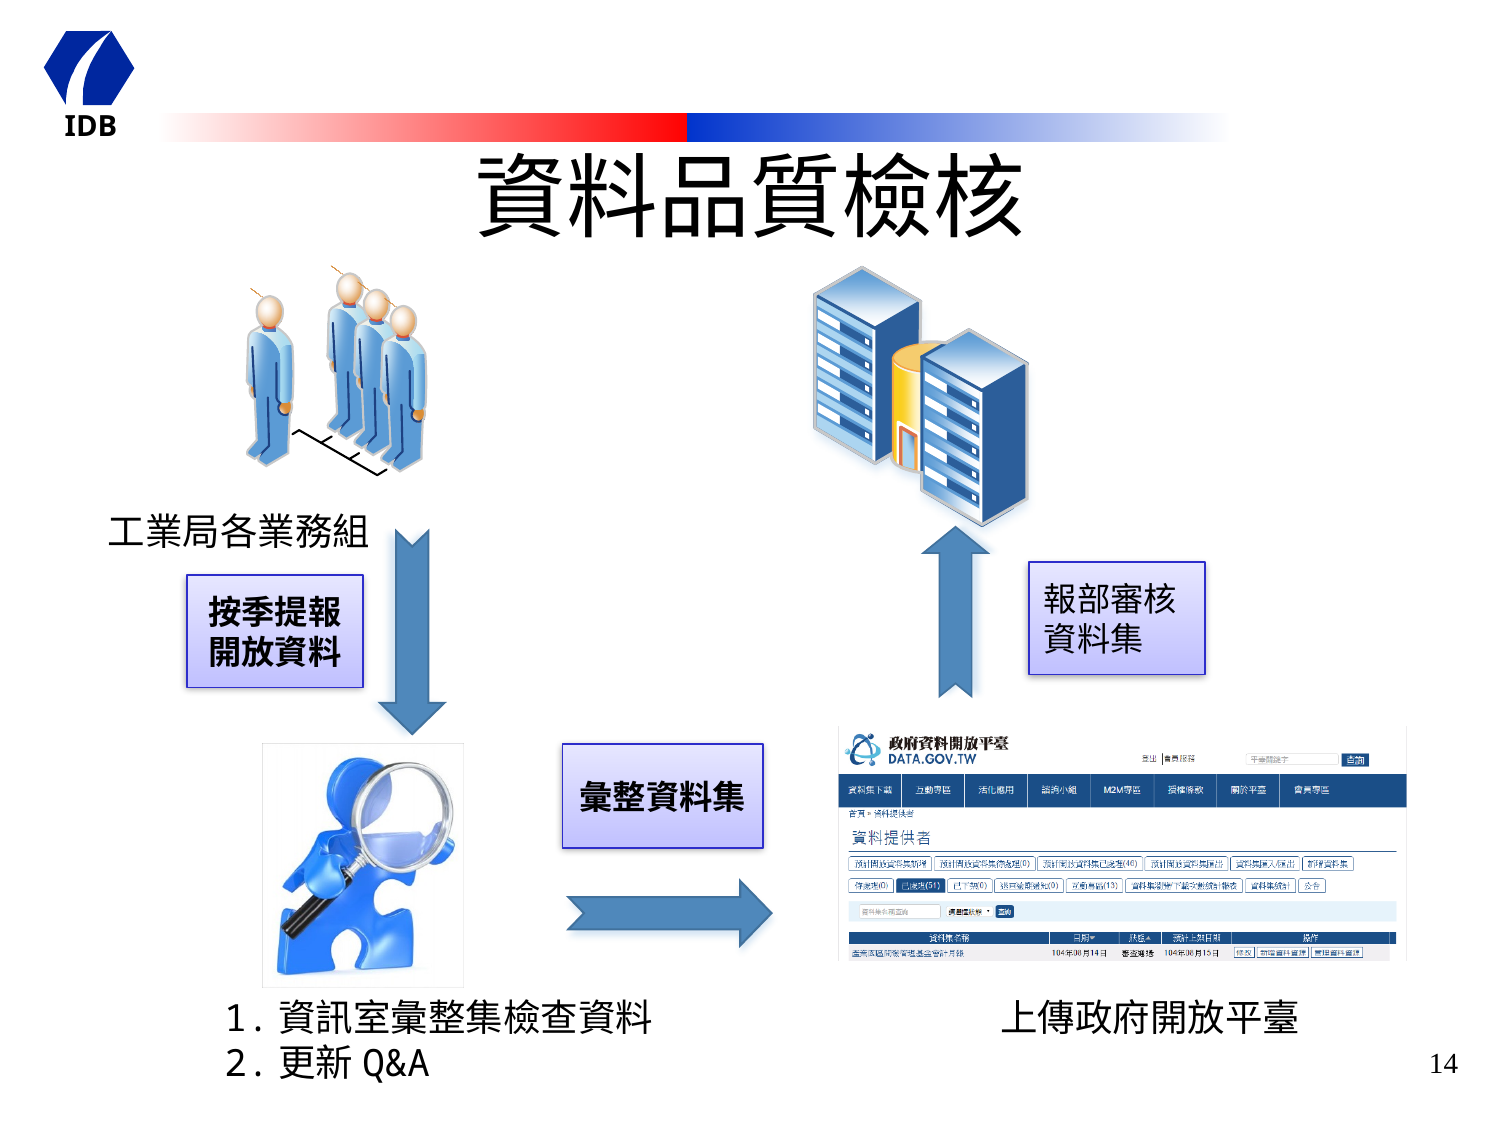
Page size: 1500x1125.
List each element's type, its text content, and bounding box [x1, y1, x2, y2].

title 資料品質檢核 [112, 99, 1388, 288]
picture [865, 567, 1055, 658]
text_box 報部審核資料集 [1028, 561, 1206, 675]
slide_number 14 [1160, 1036, 1474, 1112]
picture [555, 872, 782, 963]
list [838, 726, 1407, 961]
text_box 彙整資料集 [562, 743, 764, 849]
picture [262, 743, 464, 988]
picture [235, 262, 437, 488]
text_box 上傳政府開放平臺 [985, 987, 1316, 1047]
picture [295, 586, 521, 677]
text_box 1.資訊室彙整集檢查資料 2.更新Q&A [209, 987, 668, 1092]
picture [799, 258, 1042, 545]
text_box 按季提報 開放資料 [186, 574, 364, 688]
text_box 工業局各業務組 [92, 500, 485, 561]
